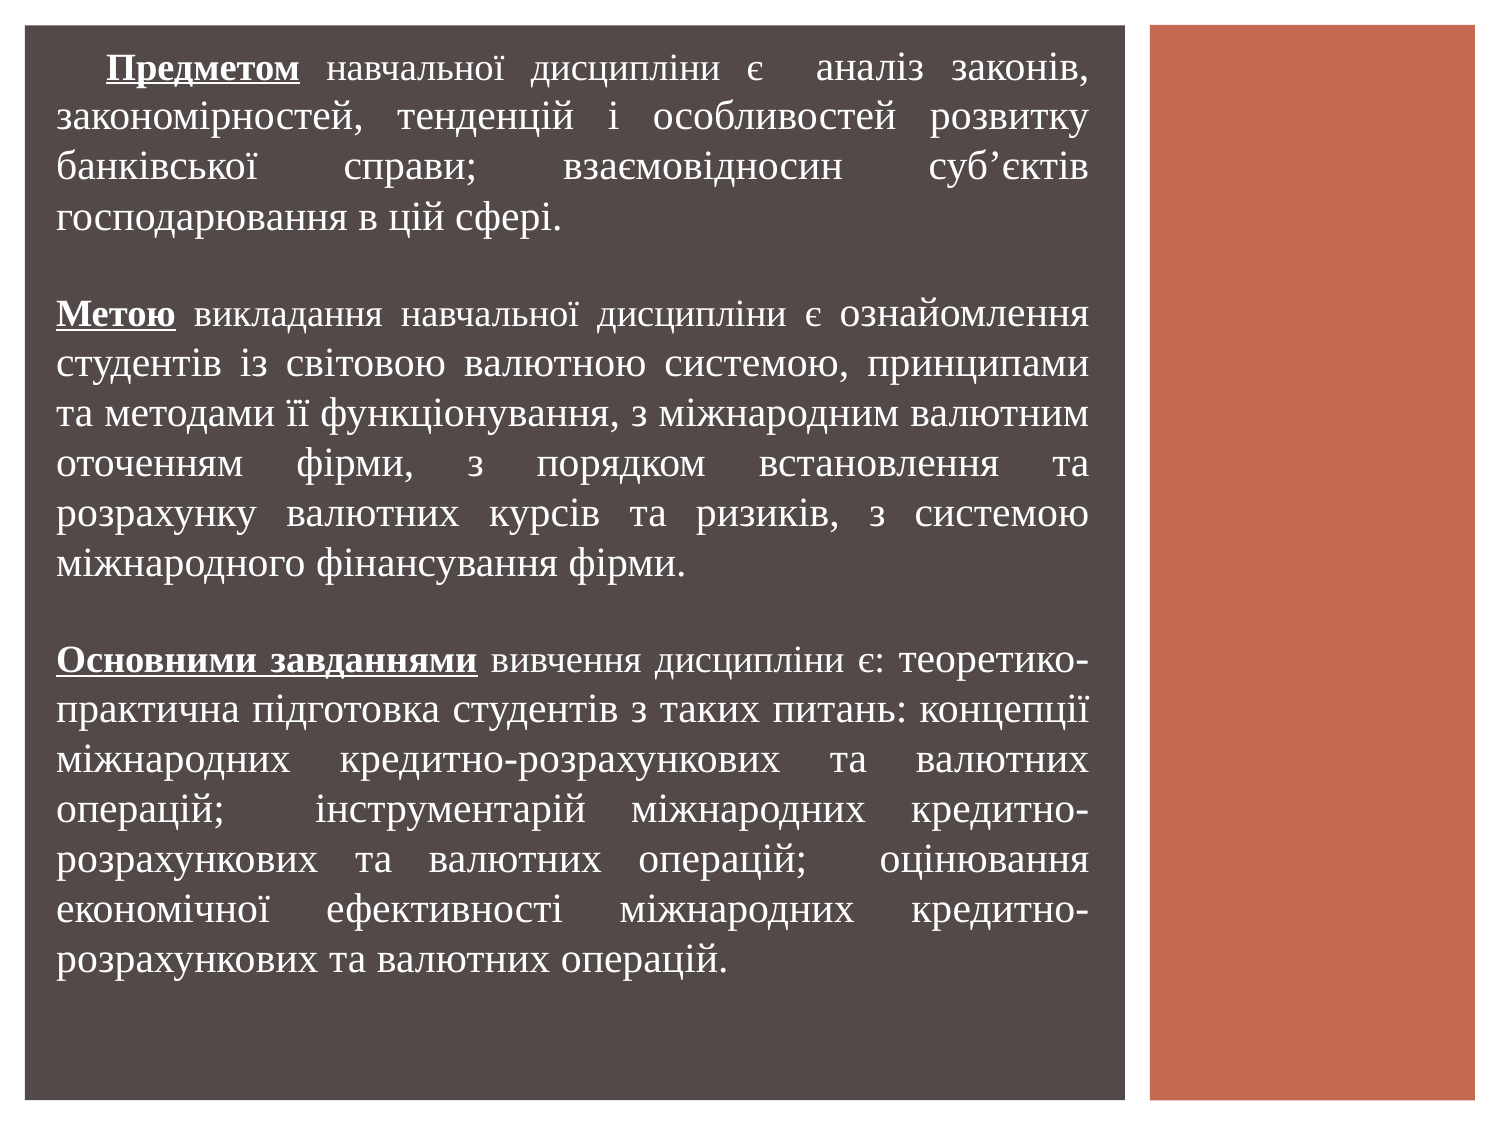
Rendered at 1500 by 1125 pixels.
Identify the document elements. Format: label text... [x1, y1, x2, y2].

text_box Предметом навчальної дисципліни є аналіз законів, закономірностей, тенденцій і особливостей розвитку банківської справи; взаємовідносин суб’єктів господарювання в цій сфері. Метою викладання навчальної дисципліни є ознайомлення студентів із світовою валютною системою, принципами та методами її функціонування, з міжнародним валютним оточенням фірми, з порядком встановлення та розрахунку валютних курсів та ризиків, з системою міжнародного фінансування фірми. Основними завданнями вивчення дисципліни є: теоретико-практична підготовка студентів з таких питань: концепції міжнародних кредитно-розрахункових та валютних операцій; інструментарій міжнародних кредитно-розрахункових та валютних операцій; оцінювання економічної ефективності міжнародних кредитно-розрахункових та валютних операцій. [41, 30, 1105, 1035]
